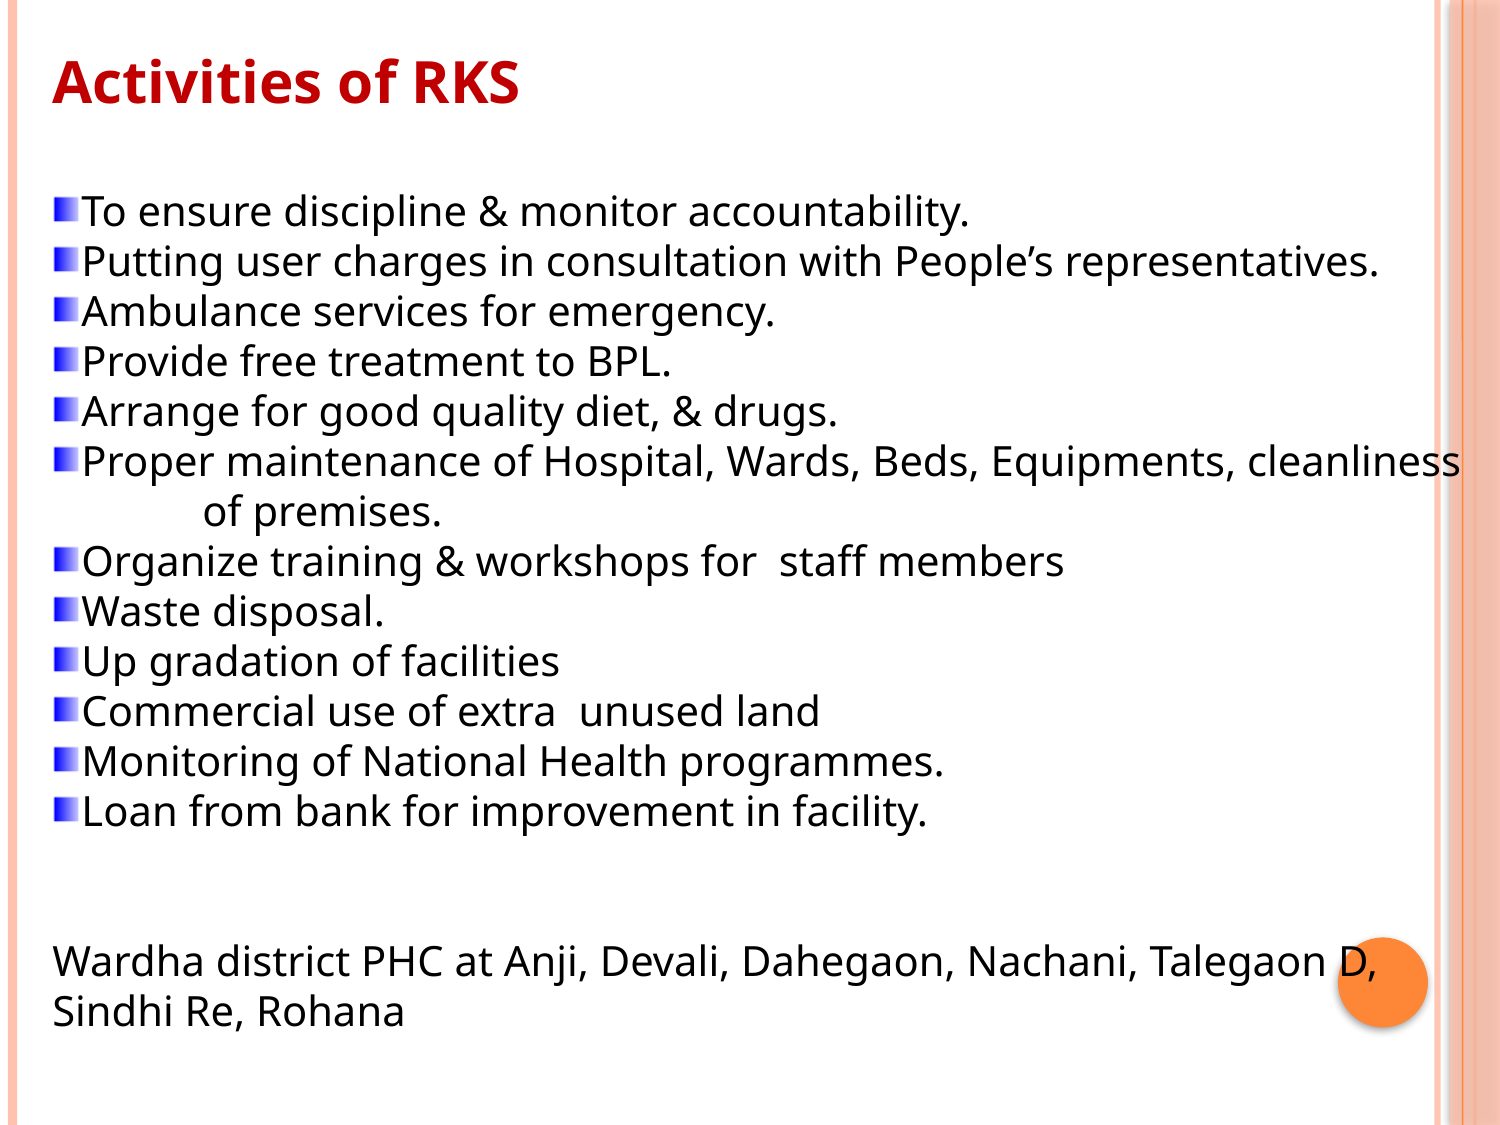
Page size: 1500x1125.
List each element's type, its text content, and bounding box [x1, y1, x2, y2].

picture [52, 795, 82, 825]
picture [52, 245, 82, 275]
picture [52, 545, 82, 575]
picture [52, 195, 82, 225]
picture [52, 595, 82, 625]
picture [52, 445, 82, 475]
picture [52, 695, 82, 725]
picture [52, 395, 82, 425]
picture [52, 345, 82, 375]
picture [52, 295, 82, 325]
text_box Activities of RKS To ensure discipline & monitor accountability. Putting user charges in consultation with People’s representatives. Ambulance services for emergency. Provide free treatment to BPL. Arrange for good quality diet, & drugs. Proper maintenance of Hospital, Wards, Beds, Equipments, cleanliness of premises. Organize training & workshops for staff members Waste disposal. Up gradation of facilities Commercial use of extra unused land Monitoring of National Health programmes. Loan from bank for improvement in facility. Wardha district PHC at Anji, Devali, Dahegaon, Nachani, Talegaon D, Sindhi Re, Rohana [37, 37, 1500, 1043]
picture [52, 745, 82, 775]
picture [52, 645, 82, 675]
